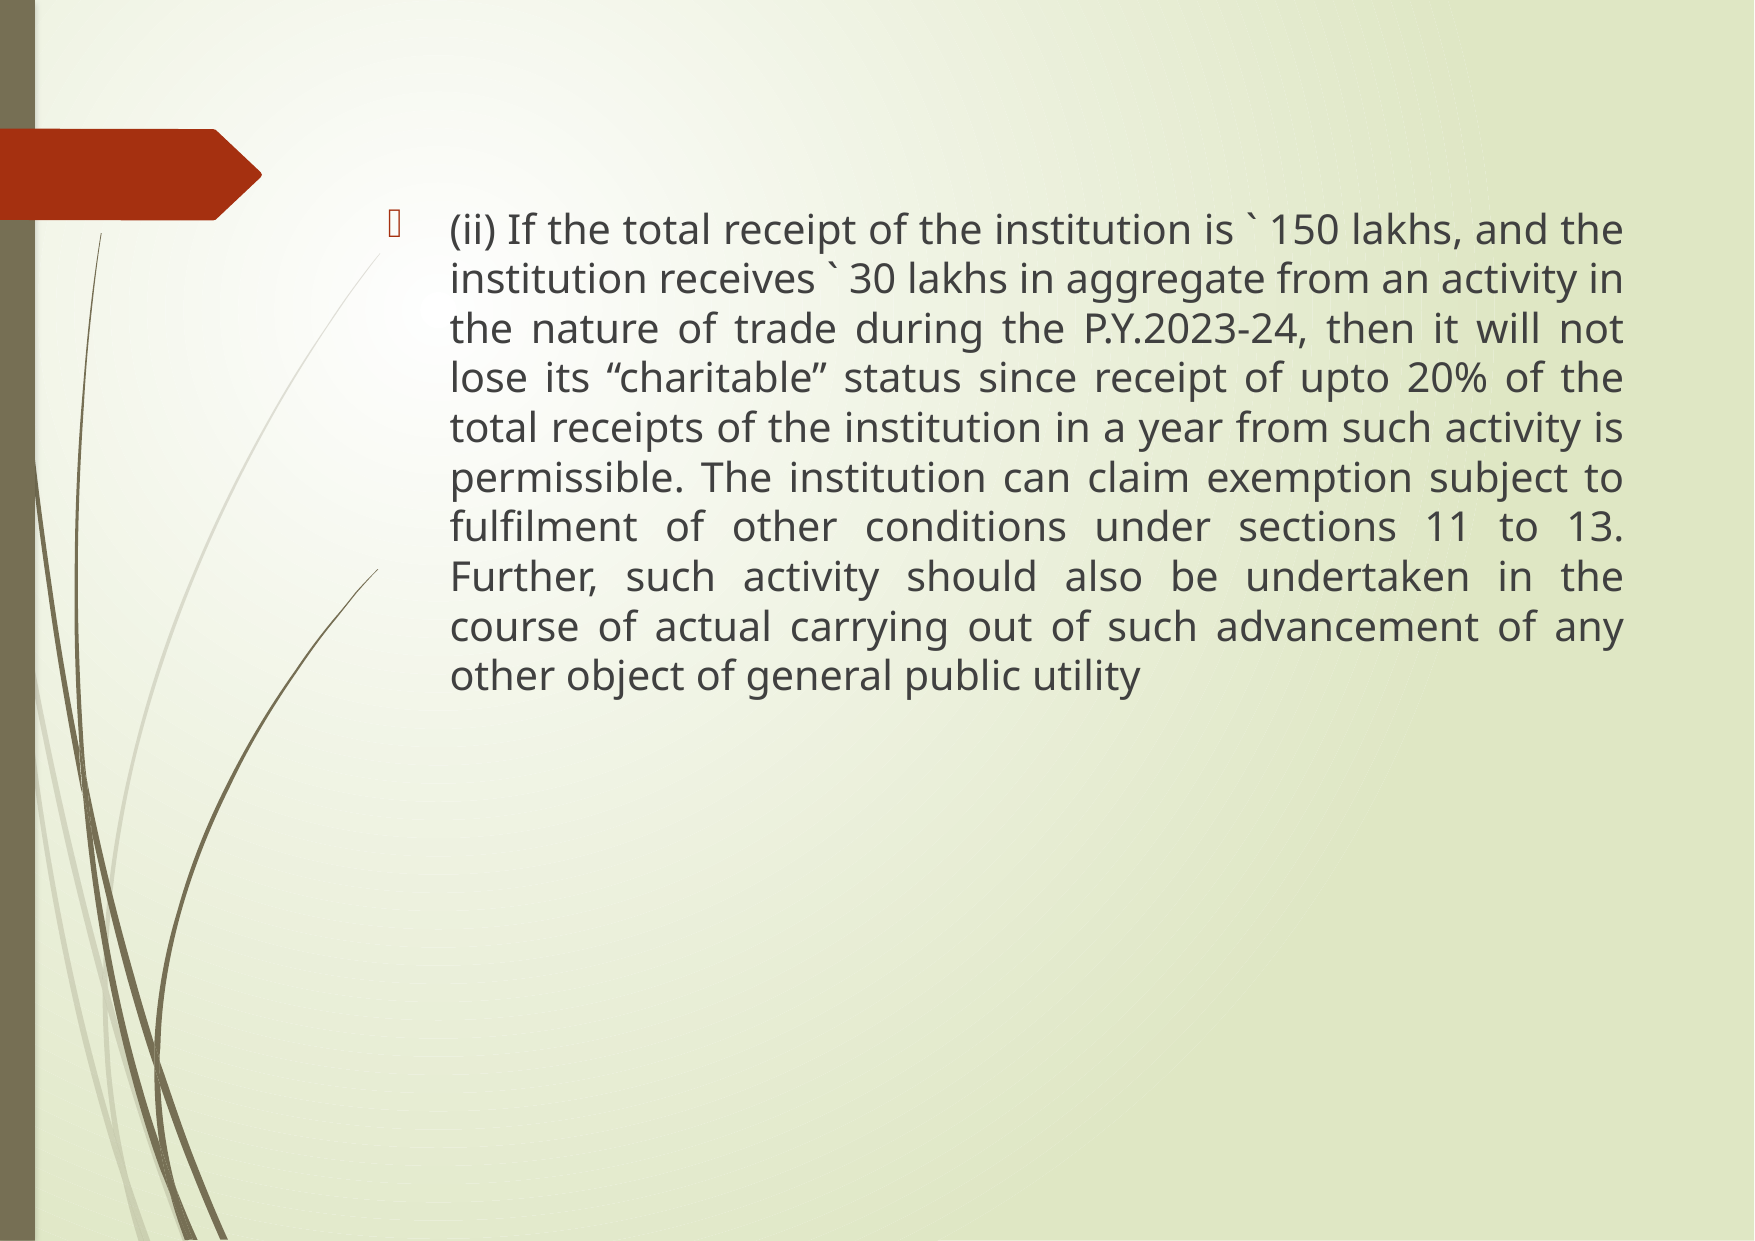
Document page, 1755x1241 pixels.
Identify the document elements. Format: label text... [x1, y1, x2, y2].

list (ii) If the total receipt of the institution is ` 150 lakhs, and the institution receives ` 30 lakhs in aggregate from an activity in the nature of trade during the P.Y.2023-24, then it will not lose its “charitable” status since receipt of upto 20% of the total receipts of the institution in a year from such activity is permissible. The institution can claim exemption subject to fulfilment of other conditions under sections 11 to 13. Further, such activity should also be undertaken in the course of actual carrying out of such advancement of any other object of general public utility [372, 195, 1640, 1070]
